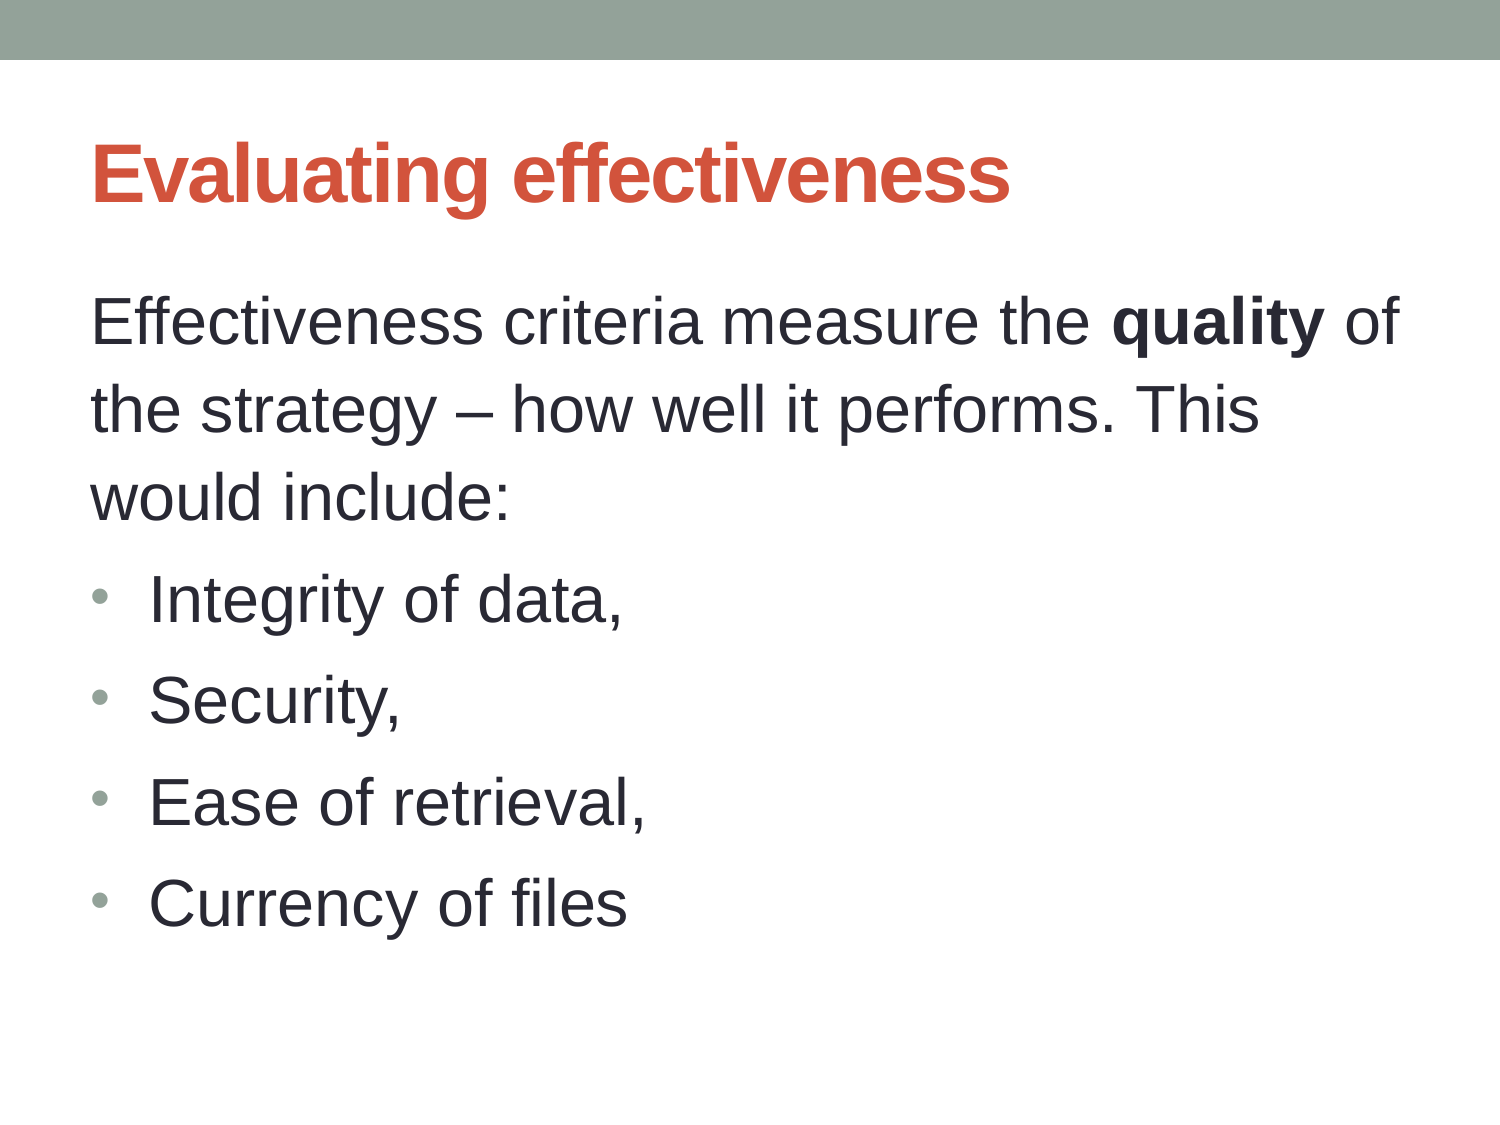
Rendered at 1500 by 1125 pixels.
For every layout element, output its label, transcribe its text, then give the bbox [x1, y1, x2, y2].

list Effectiveness criteria measure the quality of the strategy – how well it performs. This would include: Integrity of data, Security, Ease of retrieval, Currency of files [75, 262, 1425, 1063]
title Evaluating effectiveness [75, 87, 1425, 250]
